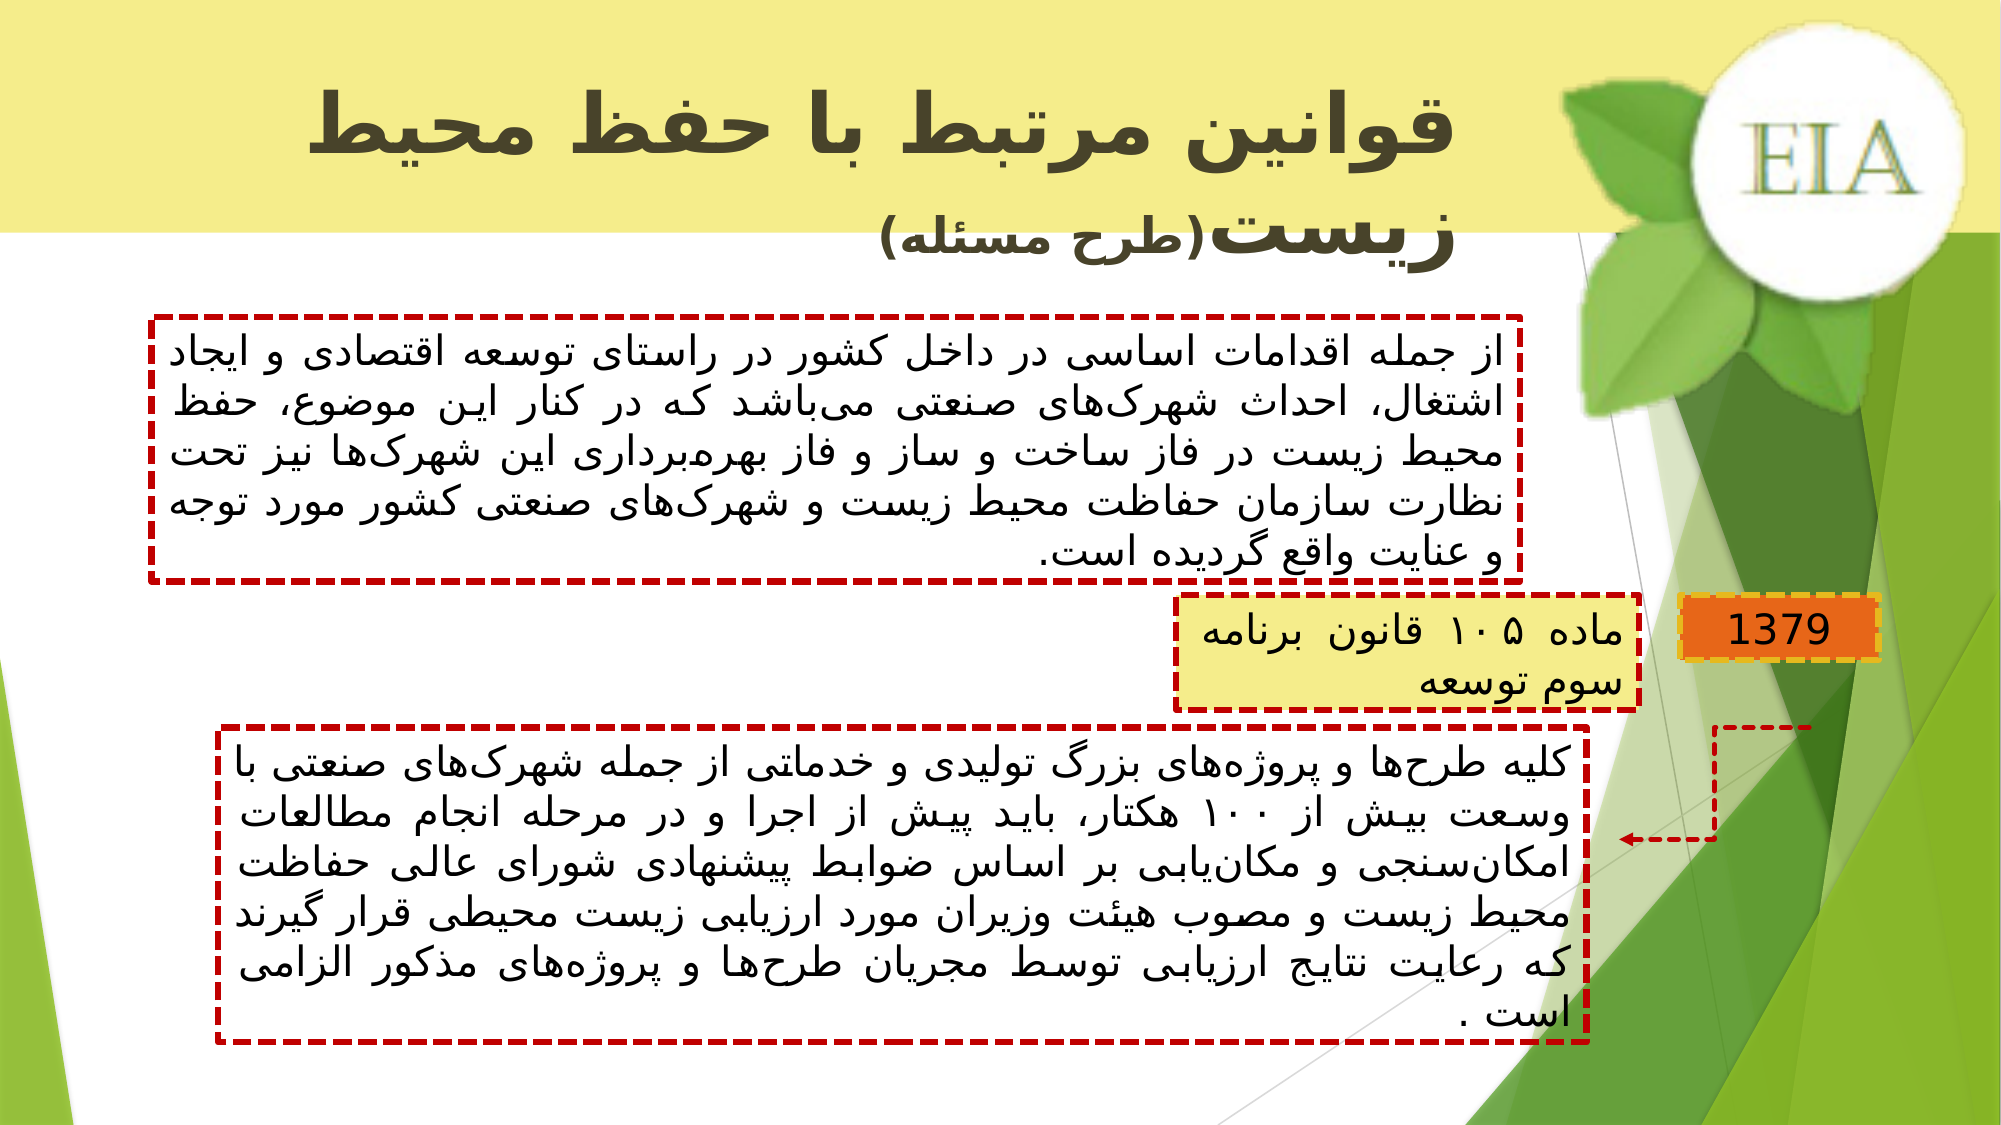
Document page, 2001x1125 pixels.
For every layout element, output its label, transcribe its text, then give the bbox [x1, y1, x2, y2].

text_box 1379 [1680, 595, 1879, 660]
text_box ماده ۱۰۵ قانون برنامه سوم توسعه [1176, 595, 1639, 710]
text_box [1618, 726, 1810, 840]
picture [1522, 15, 1982, 450]
text_box قوانین مرتبط با حفظ محیط زیست(طرح مسئله) [197, 63, 1475, 278]
text_box از جمله اقدامات اساسی در داخل کشور در راستای توسعه اقتصادی و ایجاد اشتغال، احداث شهرک‌های صنعتی می‌باشد که در کنار این موضوع، حفظ محیط زیست در فاز ساخت و ساز و فاز بهره‌برداری این شهرک‌ها نیز تحت نظارت سازمان حفاظت محیط زیست و شهرک‌های صنعتی کشور مورد توجه و عنایت واقع گردیده است. [151, 316, 1520, 582]
text_box کلیه طرح‌ها و پروژه‌های بزرگ تولیدی و خدماتی از جمله شهرک‌های صنعتی با وسعت بیش از ۱۰۰ هکتار، باید پیش از اجرا و در مرحله انجام مطالعات امکان‌سنجی و مکان‌یابی بر اساس ضوابط پیشنهادی شورای عالی حفاظت محیط زیست و مصوب هیئت وزیران مورد ارزیابی زیست محیطی قرار گیرند که رعایت نتایج ارزیابی توسط مجریان طرح‌ها و پروژه‌های مذکور الزامی است . [218, 727, 1587, 1043]
